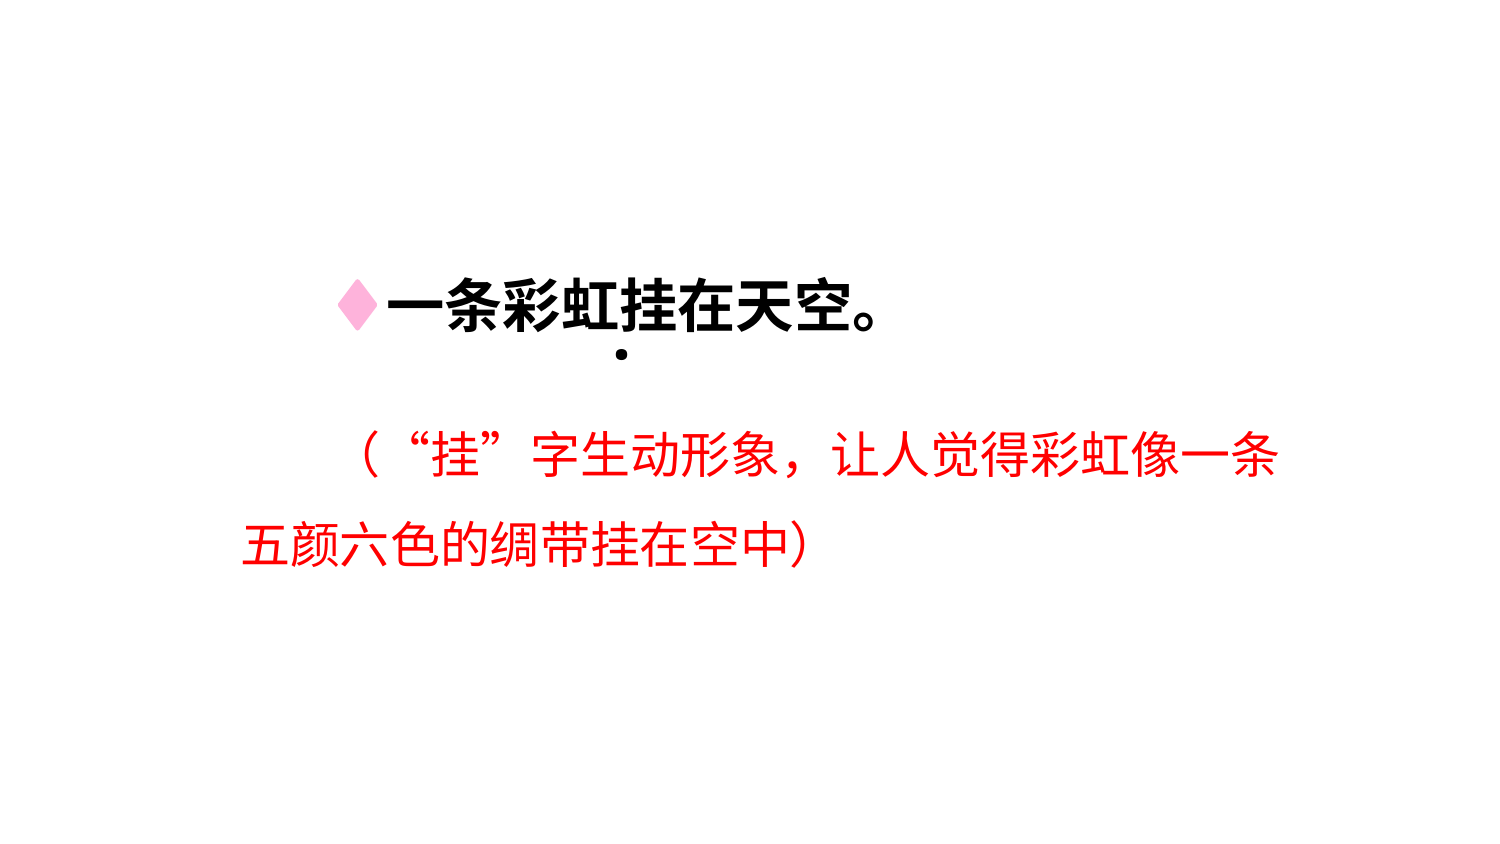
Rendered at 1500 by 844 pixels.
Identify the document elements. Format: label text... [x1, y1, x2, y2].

text_box （“挂”字生动形象，让人觉得彩虹像一条五颜六色的绸带挂在空中） [225, 386, 1302, 581]
text_box 一条彩虹挂在天空。 [280, 227, 1434, 347]
text_box [338, 279, 377, 331]
text_box · [597, 304, 685, 399]
